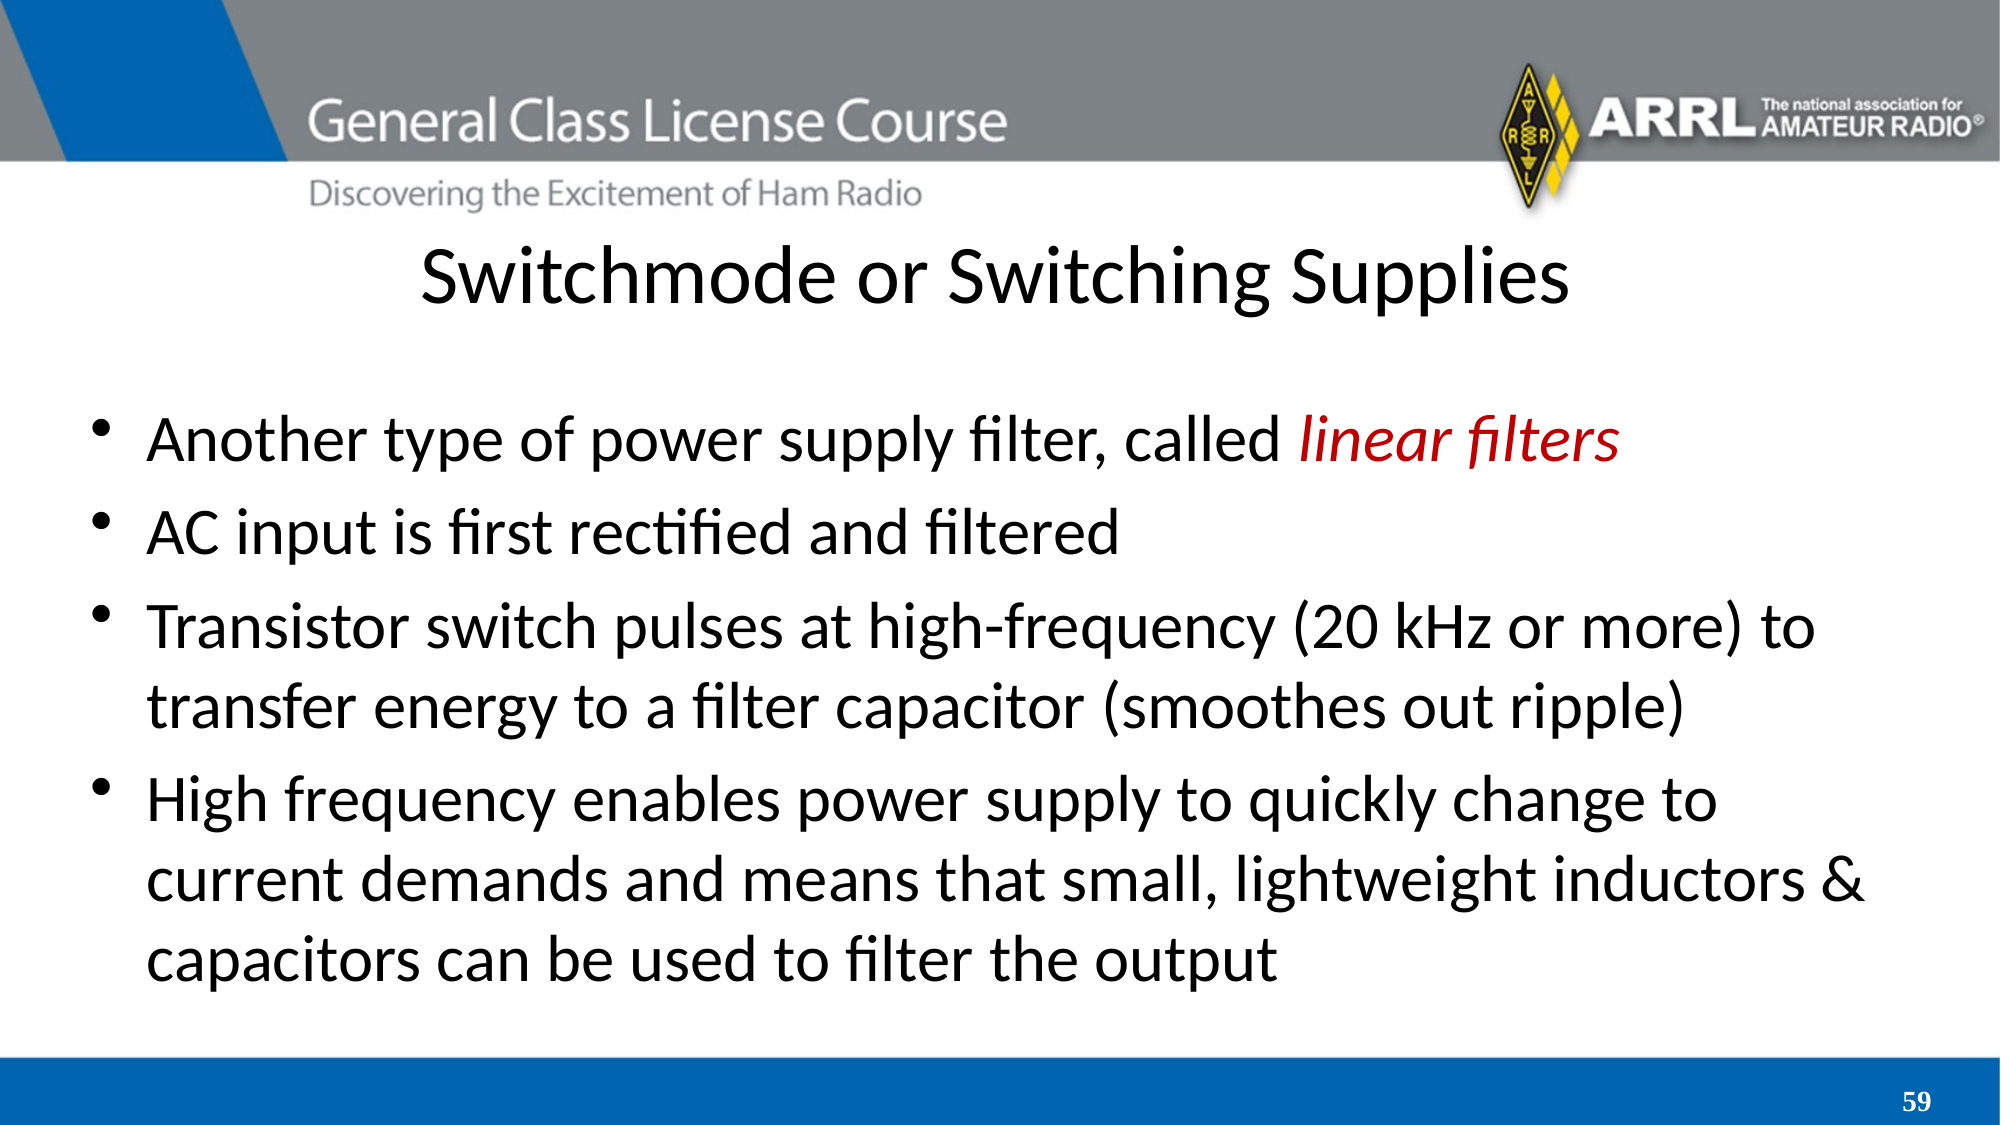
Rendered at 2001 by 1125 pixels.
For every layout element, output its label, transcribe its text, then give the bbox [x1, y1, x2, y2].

title Switchmode or Switching Supplies [96, 212, 1897, 356]
list Another type of power supply filter, called linear filters AC input is first rectified and filtered Transistor switch pulses at high-frequency (20 kHz or more) to transfer energy to a filter capacitor (smoothes out ripple) High frequency enables power supply to quickly change to current demands and means that small, lightweight inductors & capacitors can be used to filter the output [75, 387, 1925, 1075]
picture [0, 0, 2001, 1125]
